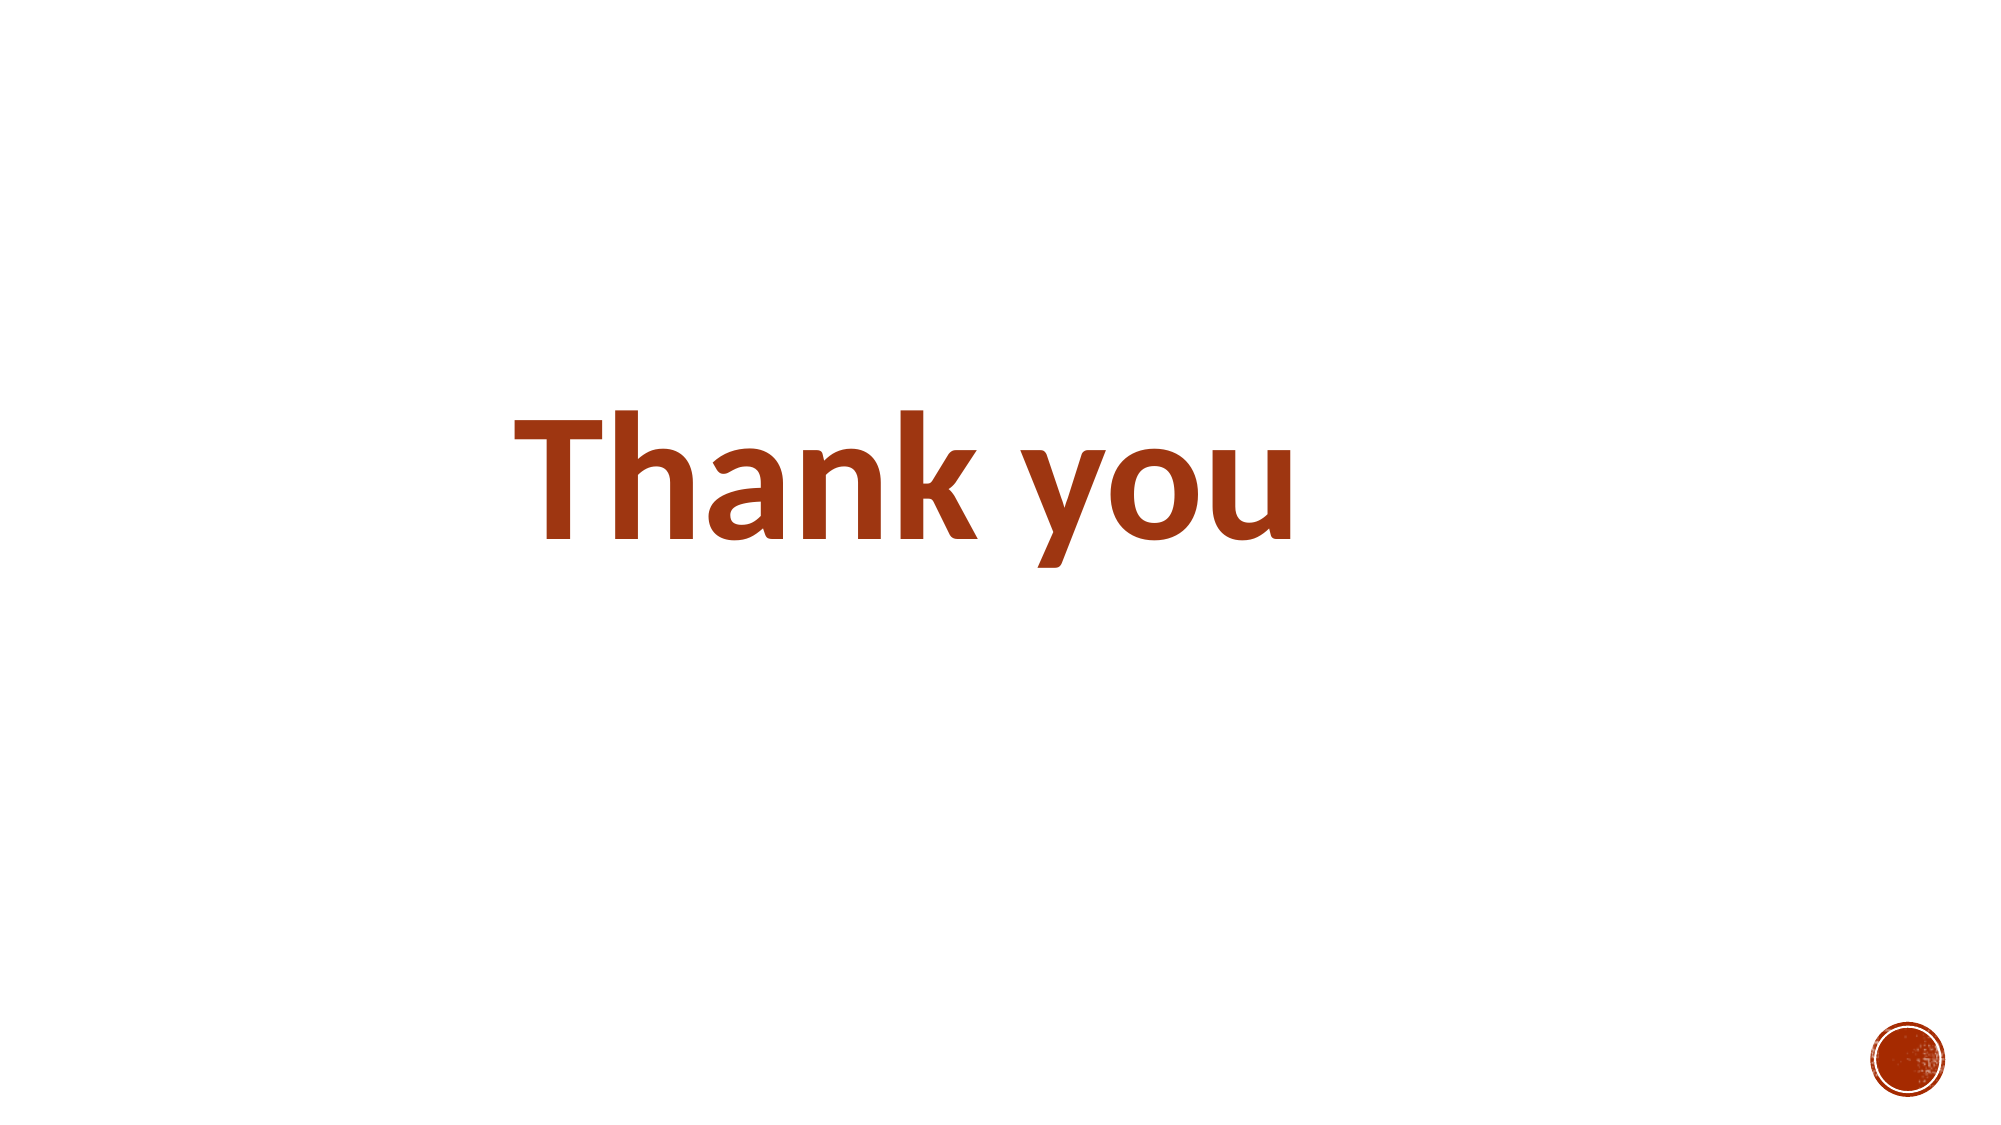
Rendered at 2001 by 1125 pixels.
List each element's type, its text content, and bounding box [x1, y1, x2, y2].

list Thank you [498, 373, 1625, 1039]
